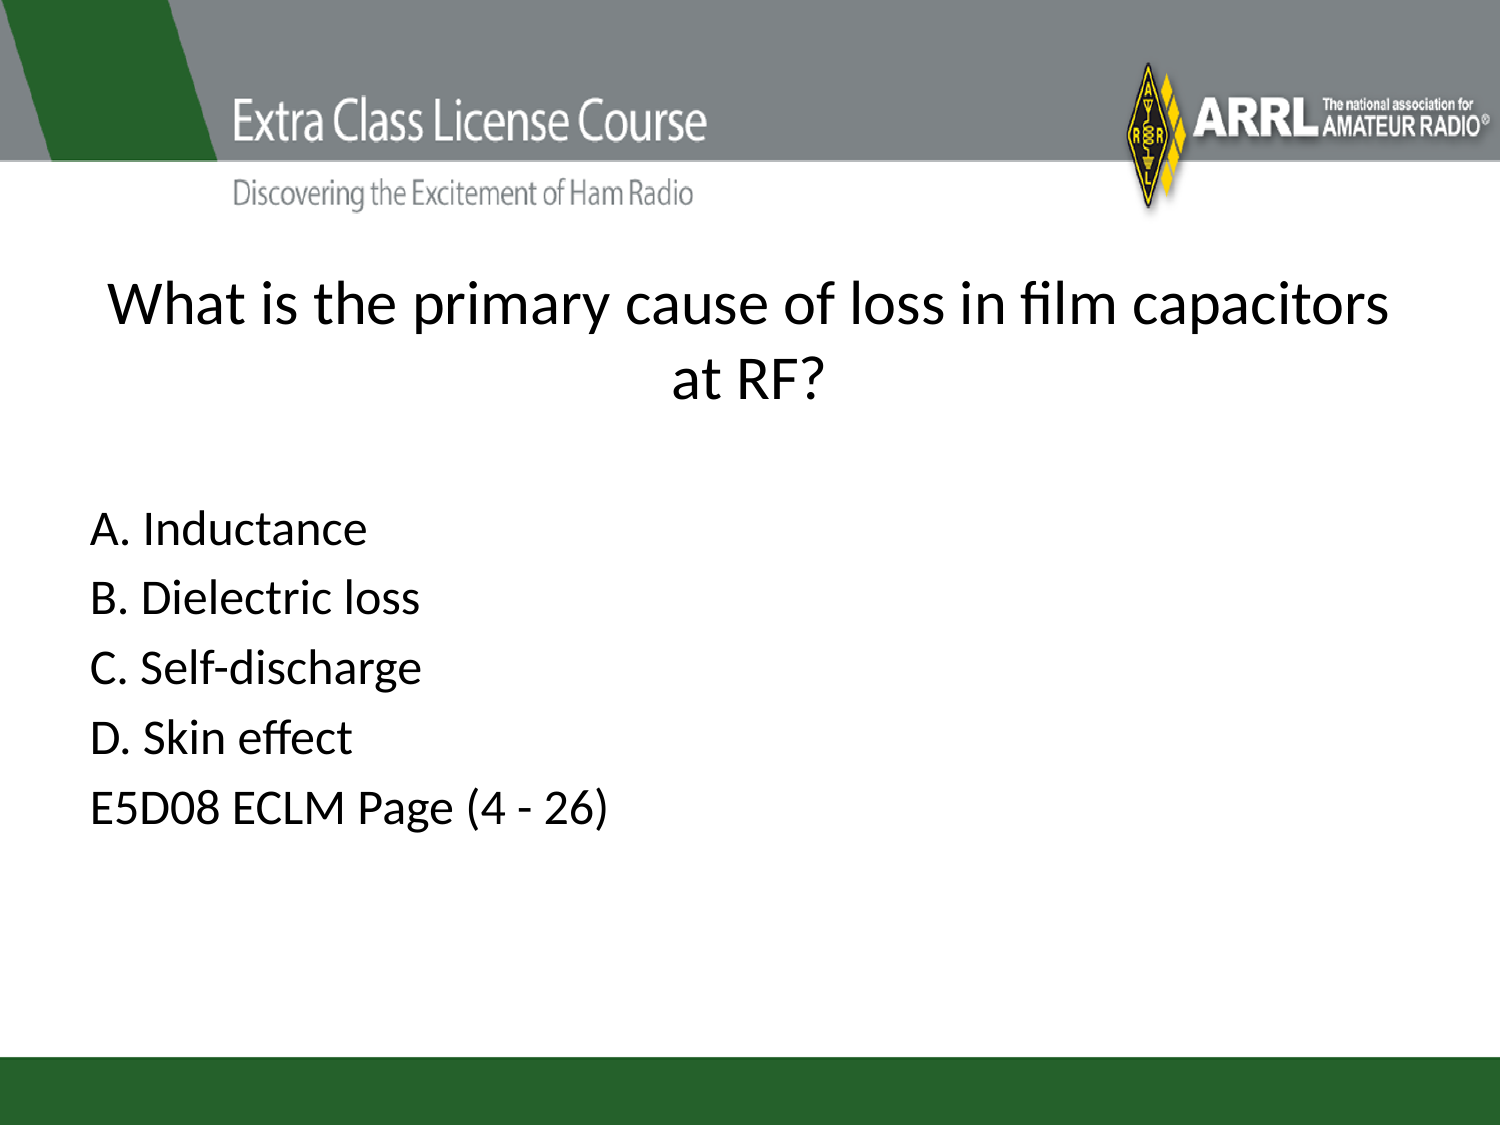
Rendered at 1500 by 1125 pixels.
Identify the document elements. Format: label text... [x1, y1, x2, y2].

picture [0, 0, 1500, 1125]
title What is the primary cause of loss in film capacitors at RF? [75, 254, 1425, 435]
list A. Inductance B. Dielectric loss C. Self-discharge D. Skin effect E5D08 ECLM Page (4 - 26) [75, 487, 1425, 1005]
